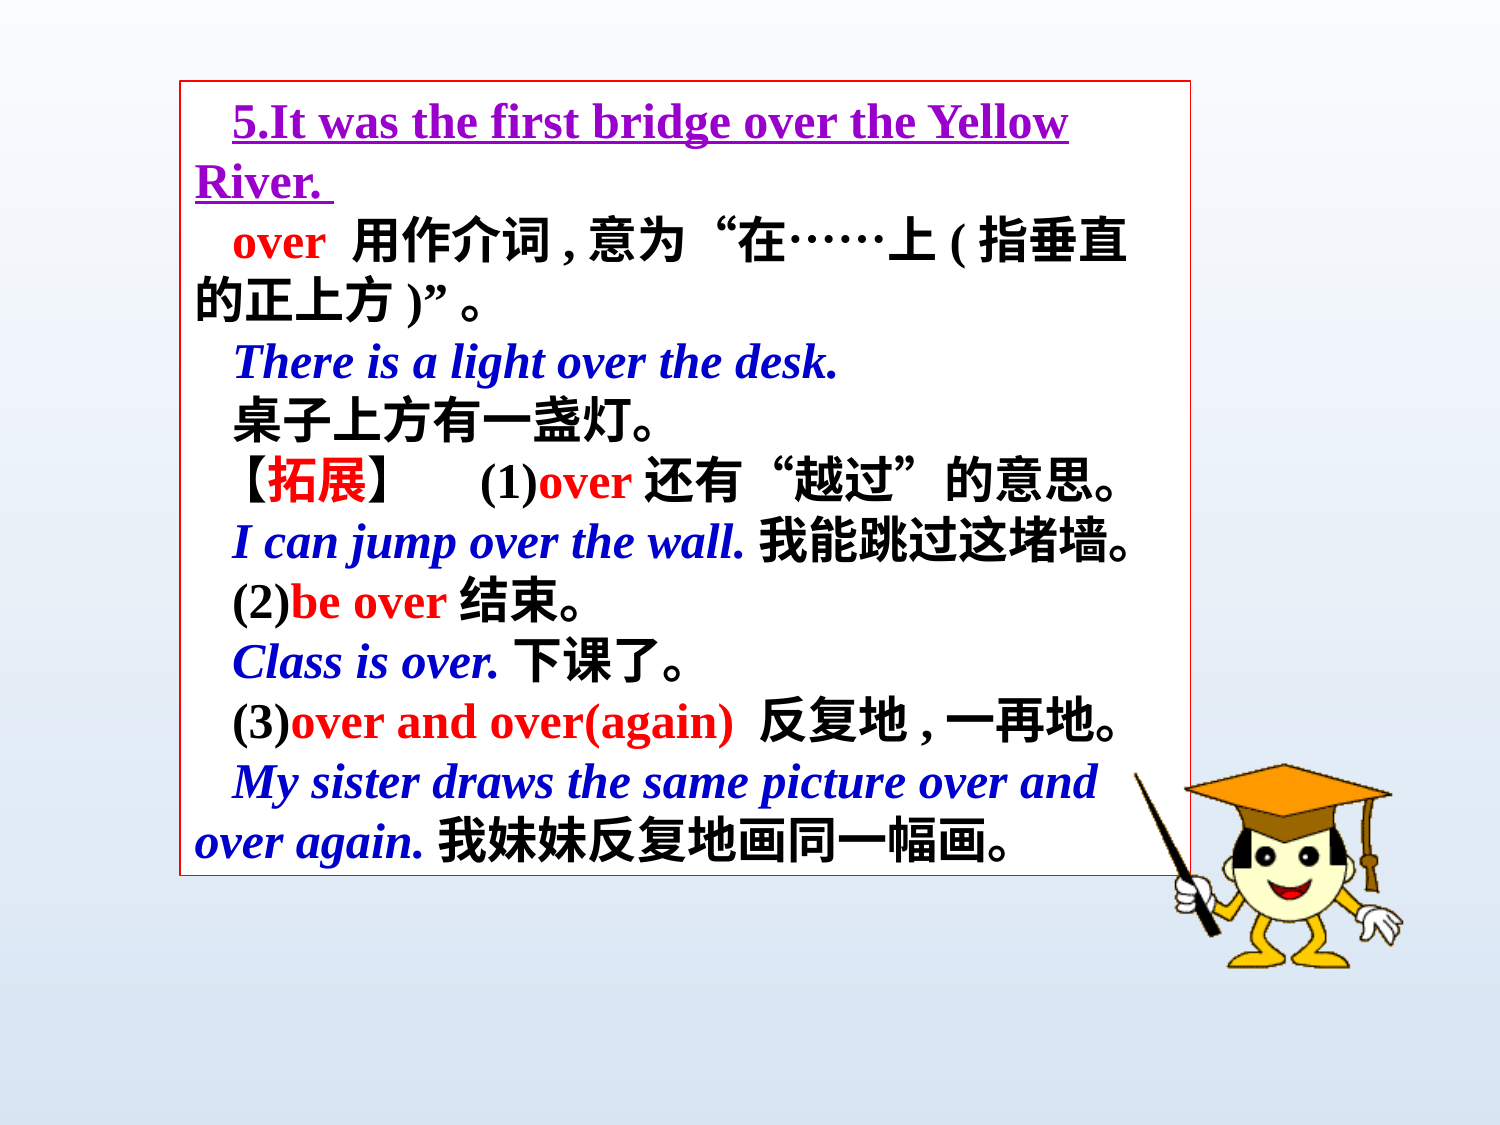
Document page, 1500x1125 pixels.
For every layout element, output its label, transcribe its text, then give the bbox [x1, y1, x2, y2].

text_box 5.It was the first bridge over the Yellow River. over 用作介词,意为“在……上(指垂直的正上方)”。 There is a light over the desk. 桌子上方有一盏灯。 【拓展】 (1)over还有“越过”的意思。 I can jump over the wall.我能跳过这堵墙。 (2)be over结束。 Class is over.下课了。 (3)over and over(again) 反复地,一再地。 My sister draws the same picture over and over again.我妹妹反复地画同一幅画。 [179, 80, 1191, 876]
picture [1113, 748, 1427, 984]
